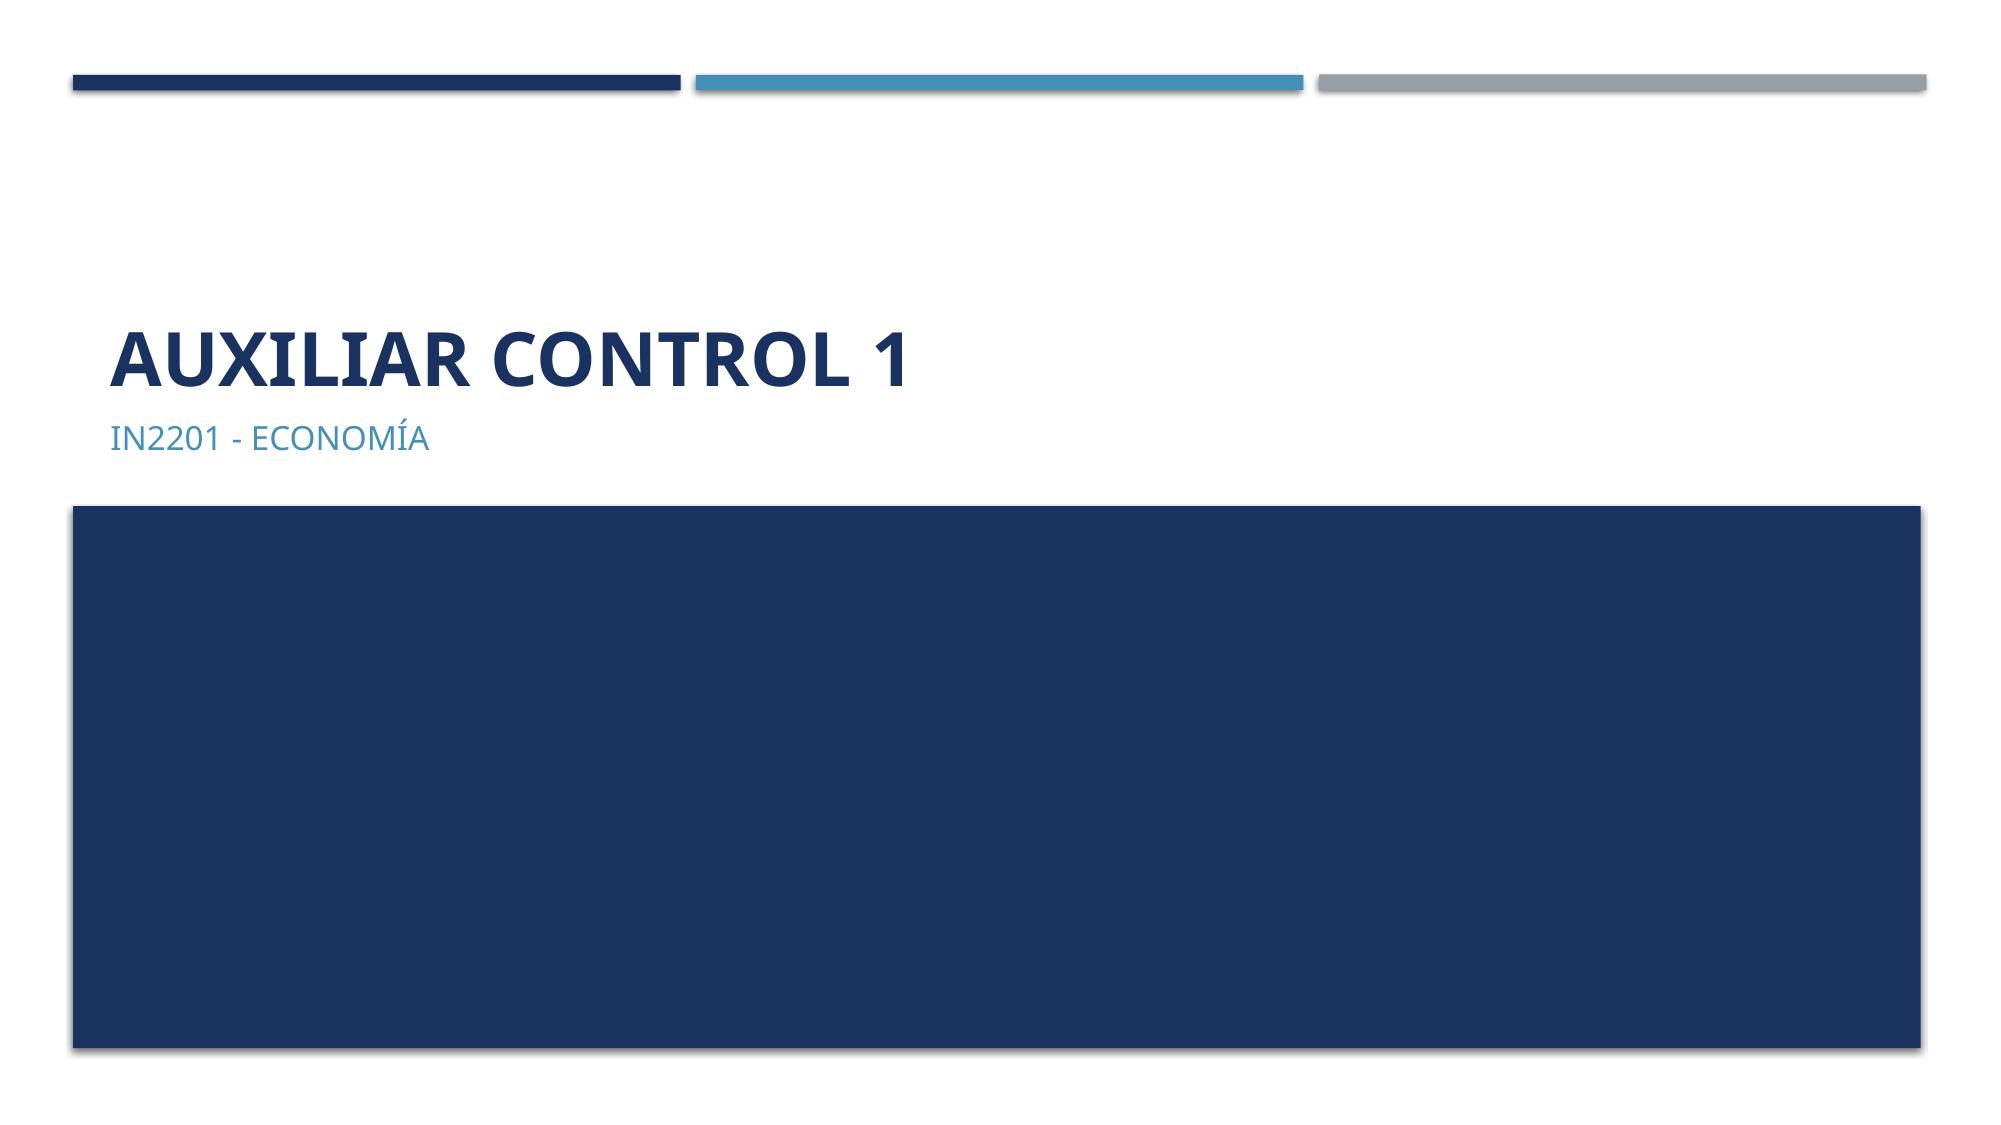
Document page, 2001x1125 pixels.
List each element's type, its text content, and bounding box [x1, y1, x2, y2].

title Auxiliar Control 1 [95, 167, 1899, 409]
subtitle IN2201 - Economía [95, 409, 1899, 507]
